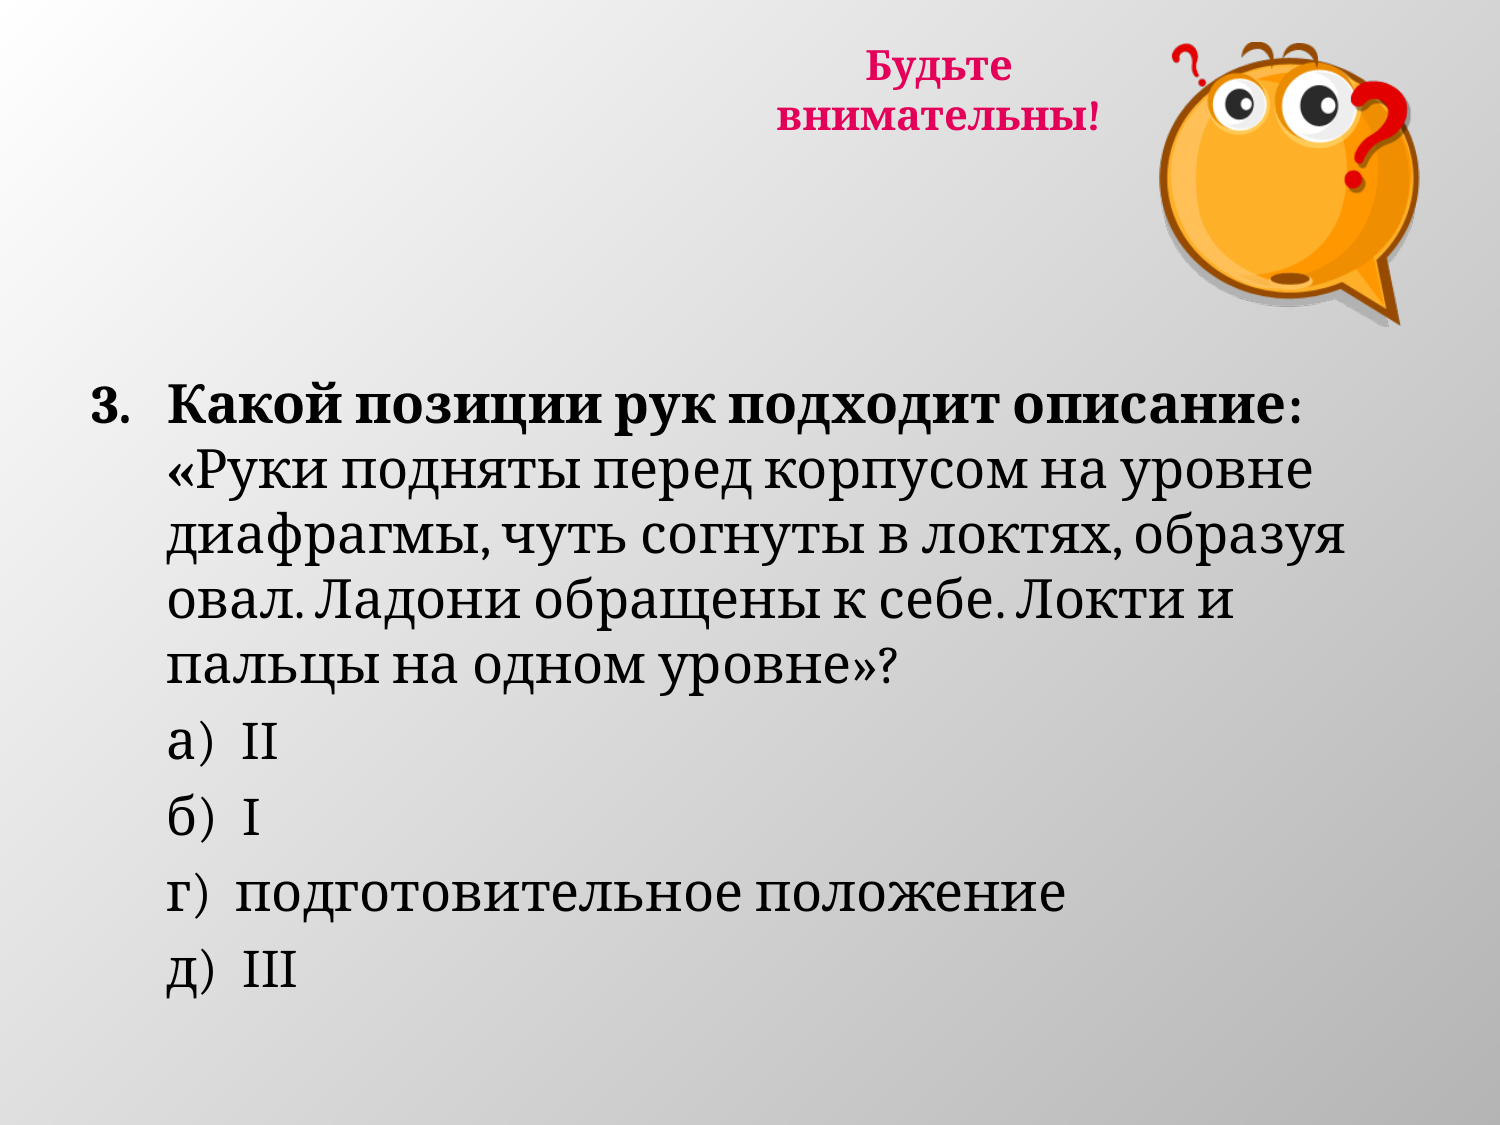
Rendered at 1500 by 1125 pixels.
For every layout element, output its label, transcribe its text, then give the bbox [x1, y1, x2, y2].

picture [1139, 42, 1424, 327]
title Будьте внимательны! [738, 0, 1140, 178]
list 3. Какой позиции рук подходит описание: «Руки подняты перед корпусом на уровне диафрагмы, чуть согнуты в локтях, образуя овал. Ладони обращены к себе. Локти и пальцы на одном уровне»? а) II б) I г) подготовительное положение д) III [76, 290, 1427, 1059]
